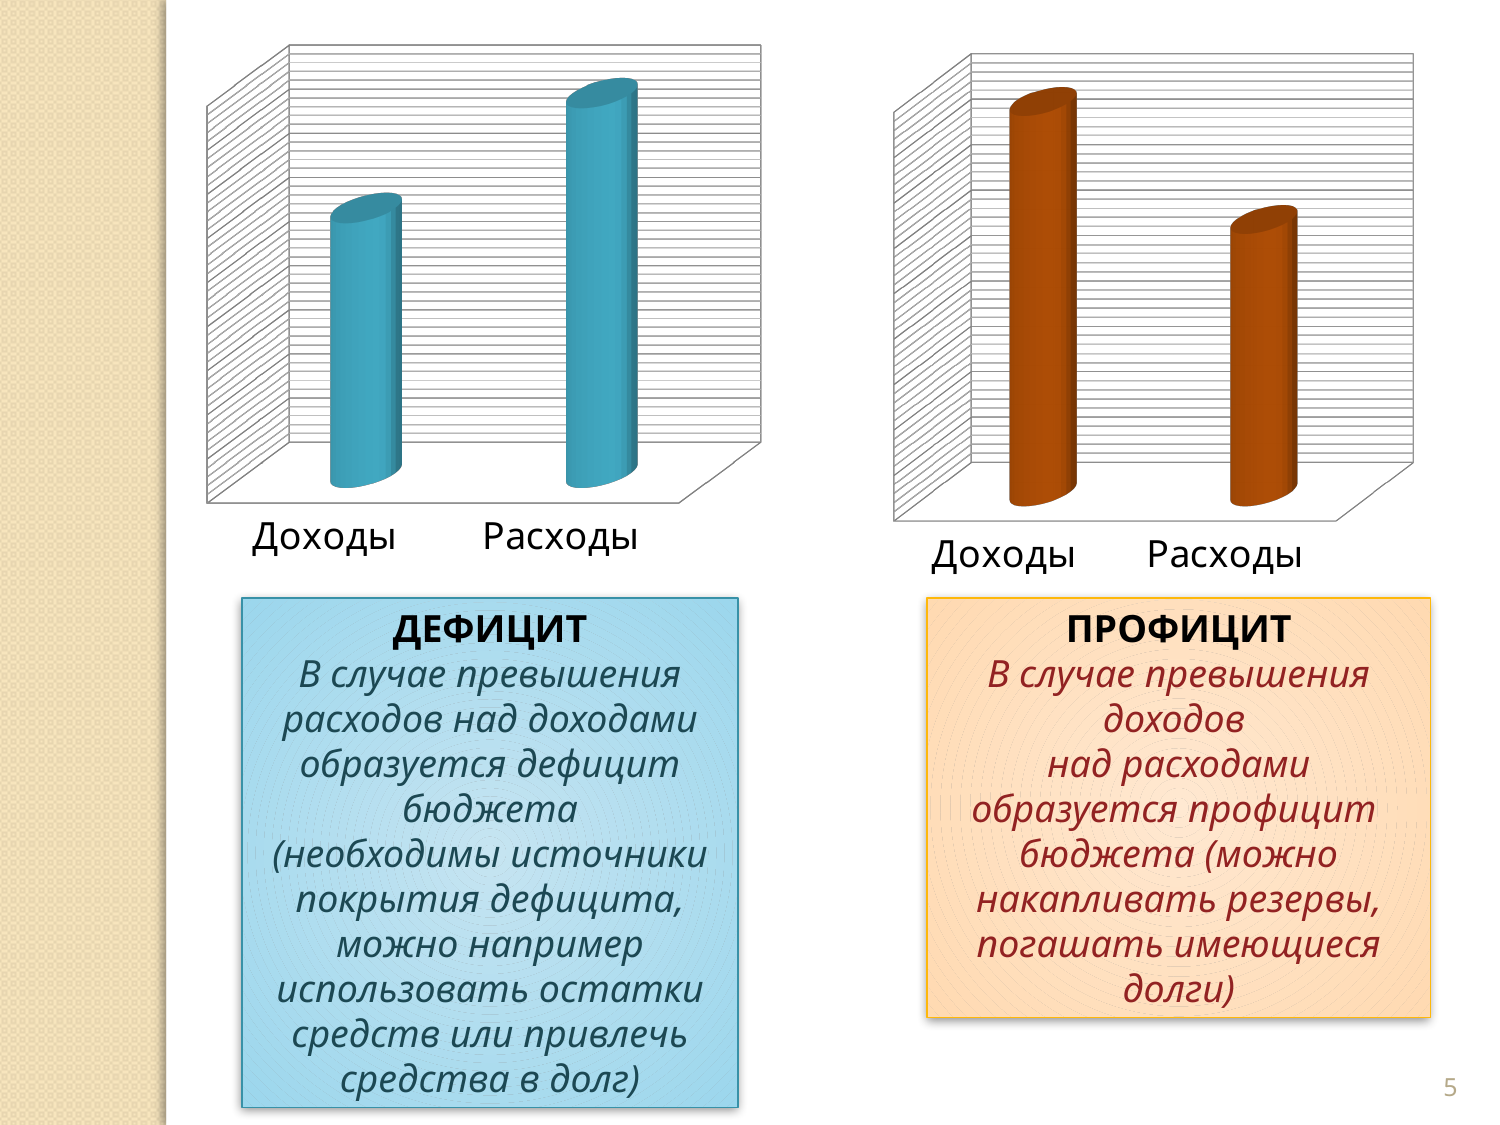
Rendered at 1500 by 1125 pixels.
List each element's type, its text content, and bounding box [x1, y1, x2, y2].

text_box ДЕФИЦИТ В случае превышения расходов над доходами образуется дефицит бюджета (необходимы источники покрытия дефицита, можно например использовать остатки средств или привлечь средства в долг) [241, 597, 739, 1108]
chart [194, 30, 774, 575]
text_box ПРОФИЦИТ В случае превышения доходов над расходами образуется профицит бюджета (можно накапливать резервы, погашать имеющиеся долги) [926, 597, 1431, 1018]
chart [879, 42, 1427, 590]
slide_number 5 [1413, 1034, 1488, 1113]
